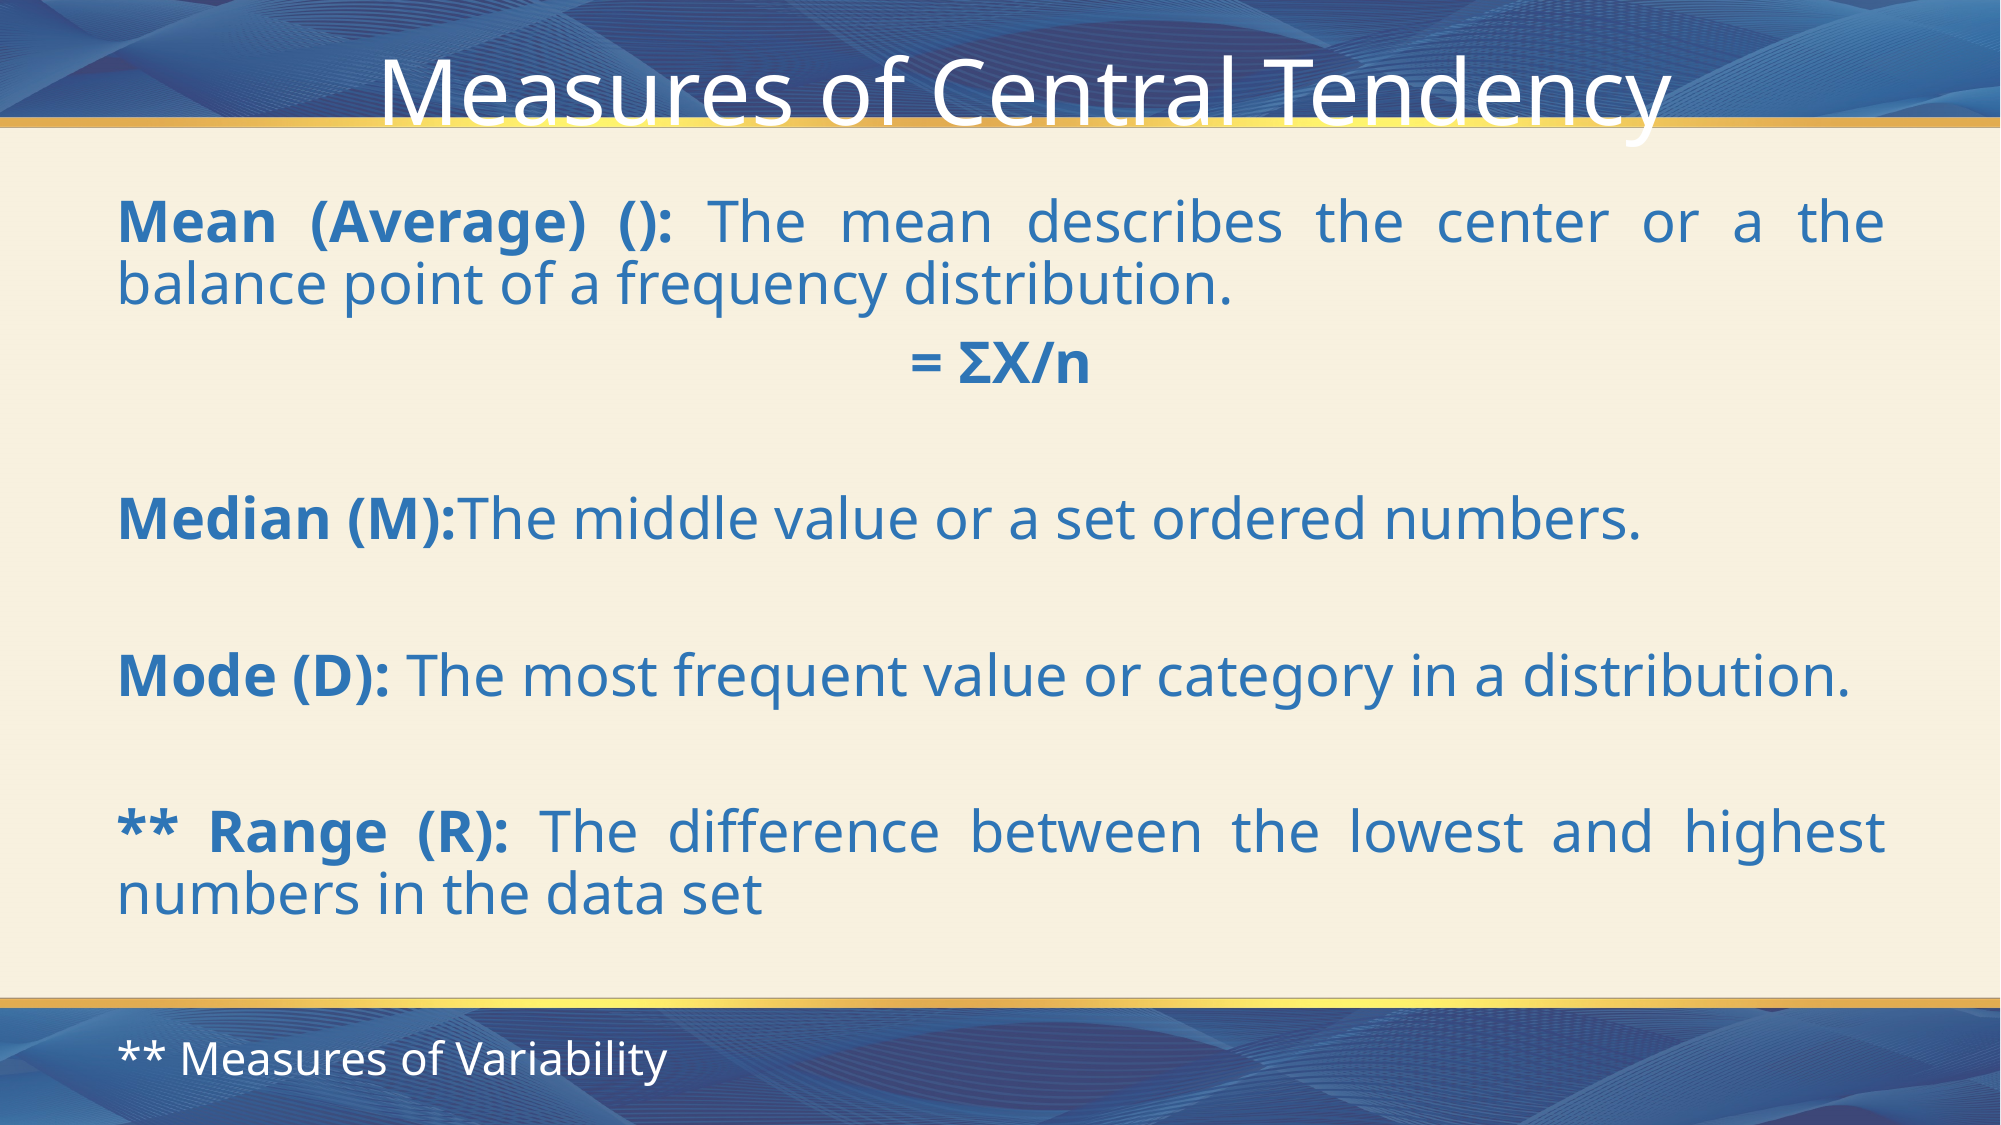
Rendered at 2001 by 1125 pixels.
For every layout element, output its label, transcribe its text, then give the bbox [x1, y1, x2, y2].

picture [0, 0, 2001, 1125]
title ** Measures of Variability [101, 997, 1827, 1125]
text_box Measures of Central Tendency [162, 32, 1888, 161]
